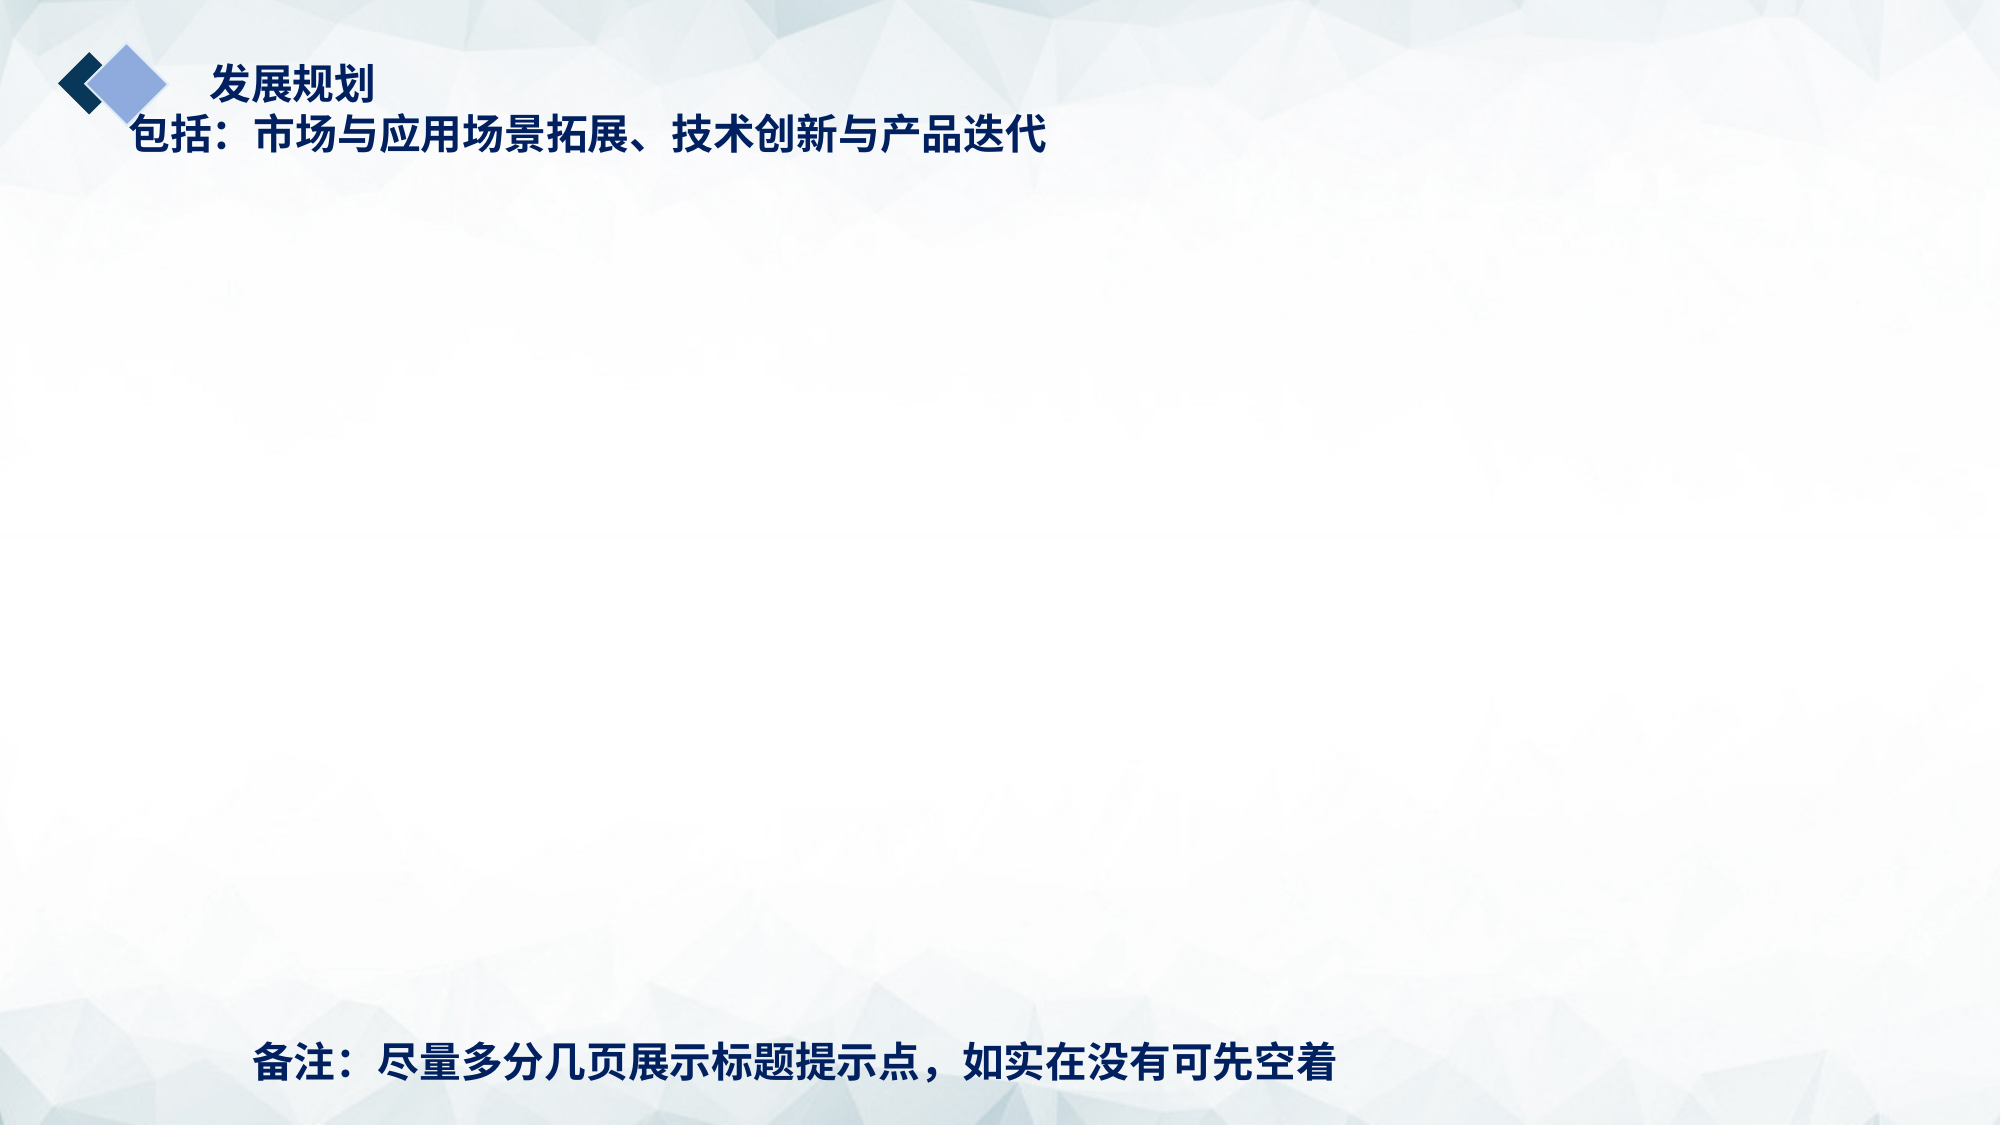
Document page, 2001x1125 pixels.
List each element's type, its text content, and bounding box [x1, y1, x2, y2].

text_box [117, 41, 136, 50]
text_box 发展规划 包括：市场与应用场景拓展、技术创新与产品迭代 [0, 50, 1062, 166]
picture [0, 0, 2001, 1125]
text_box 备注：尽量多分几页展示标题提示点，如实在没有可先空着 [237, 1028, 1629, 1094]
